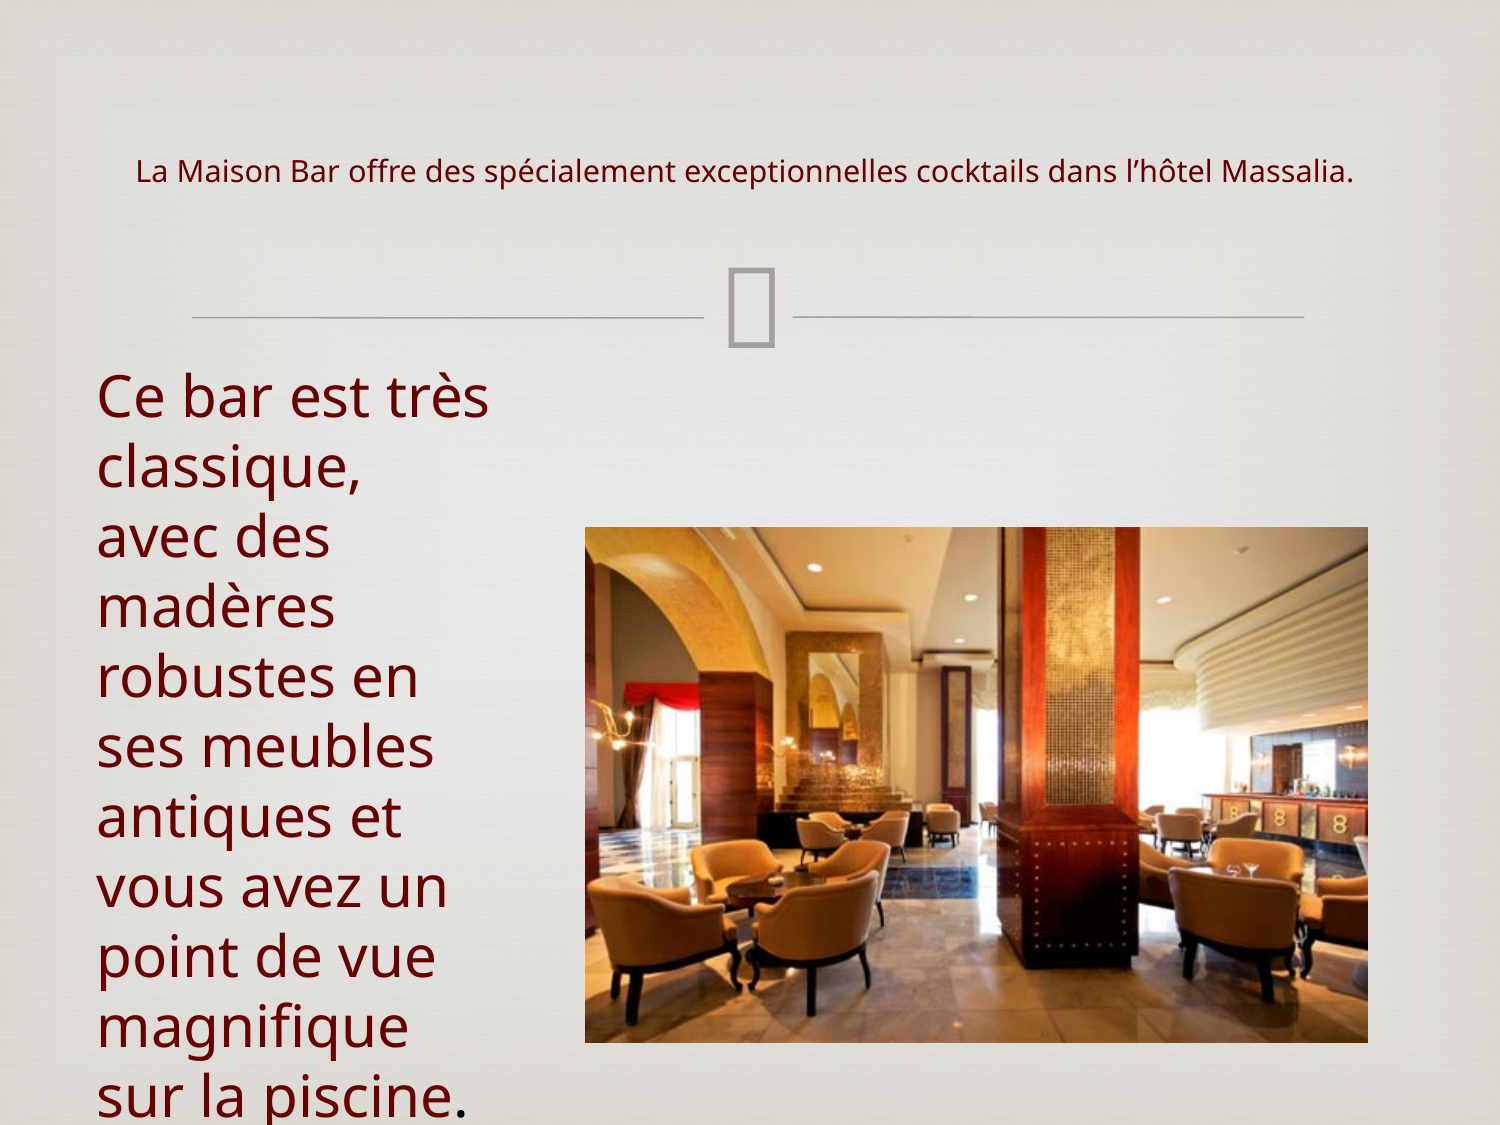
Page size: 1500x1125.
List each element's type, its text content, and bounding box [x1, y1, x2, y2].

text_box Ce bar est très classique, avec des madères robustes en ses meubles antiques et vous avez un point de vue magnifique sur la piscine. [81, 351, 516, 1125]
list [585, 527, 1368, 1044]
title La Maison Bar offre des spécialement exceptionnelles cocktails dans l’hôtel Massalia. [112, 93, 1386, 267]
